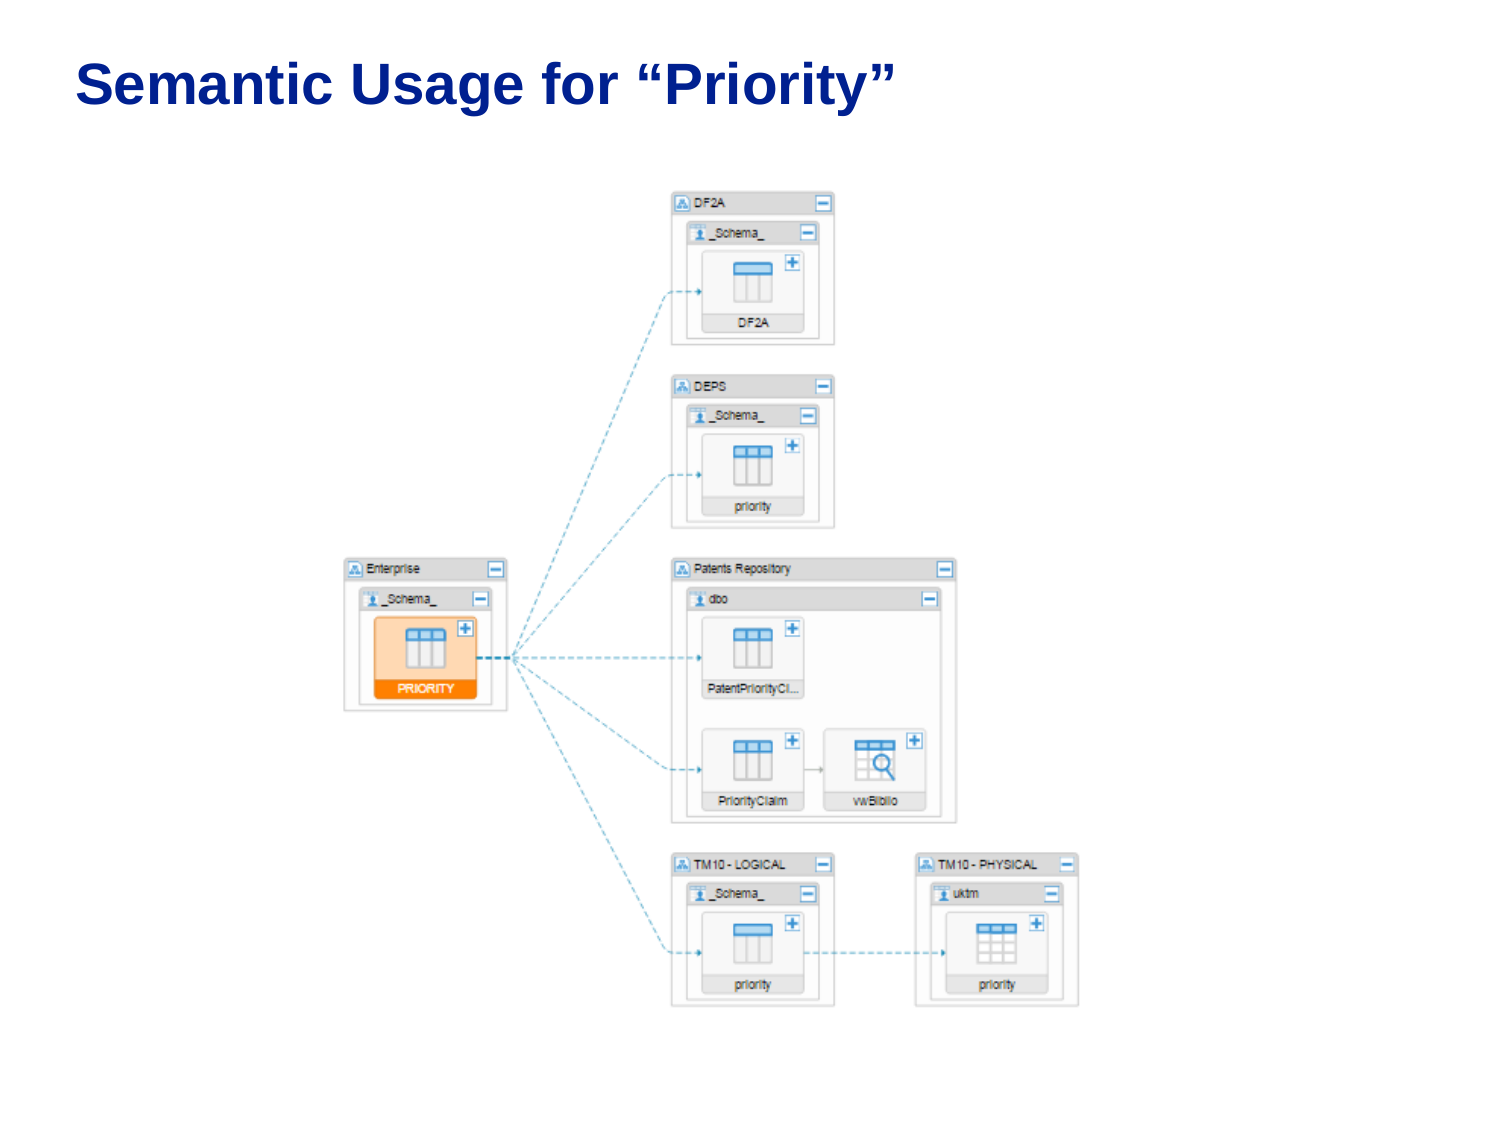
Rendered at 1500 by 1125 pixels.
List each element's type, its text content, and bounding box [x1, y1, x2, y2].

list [241, 127, 1178, 1097]
title Semantic Usage for “Priority” [74, 45, 1426, 222]
